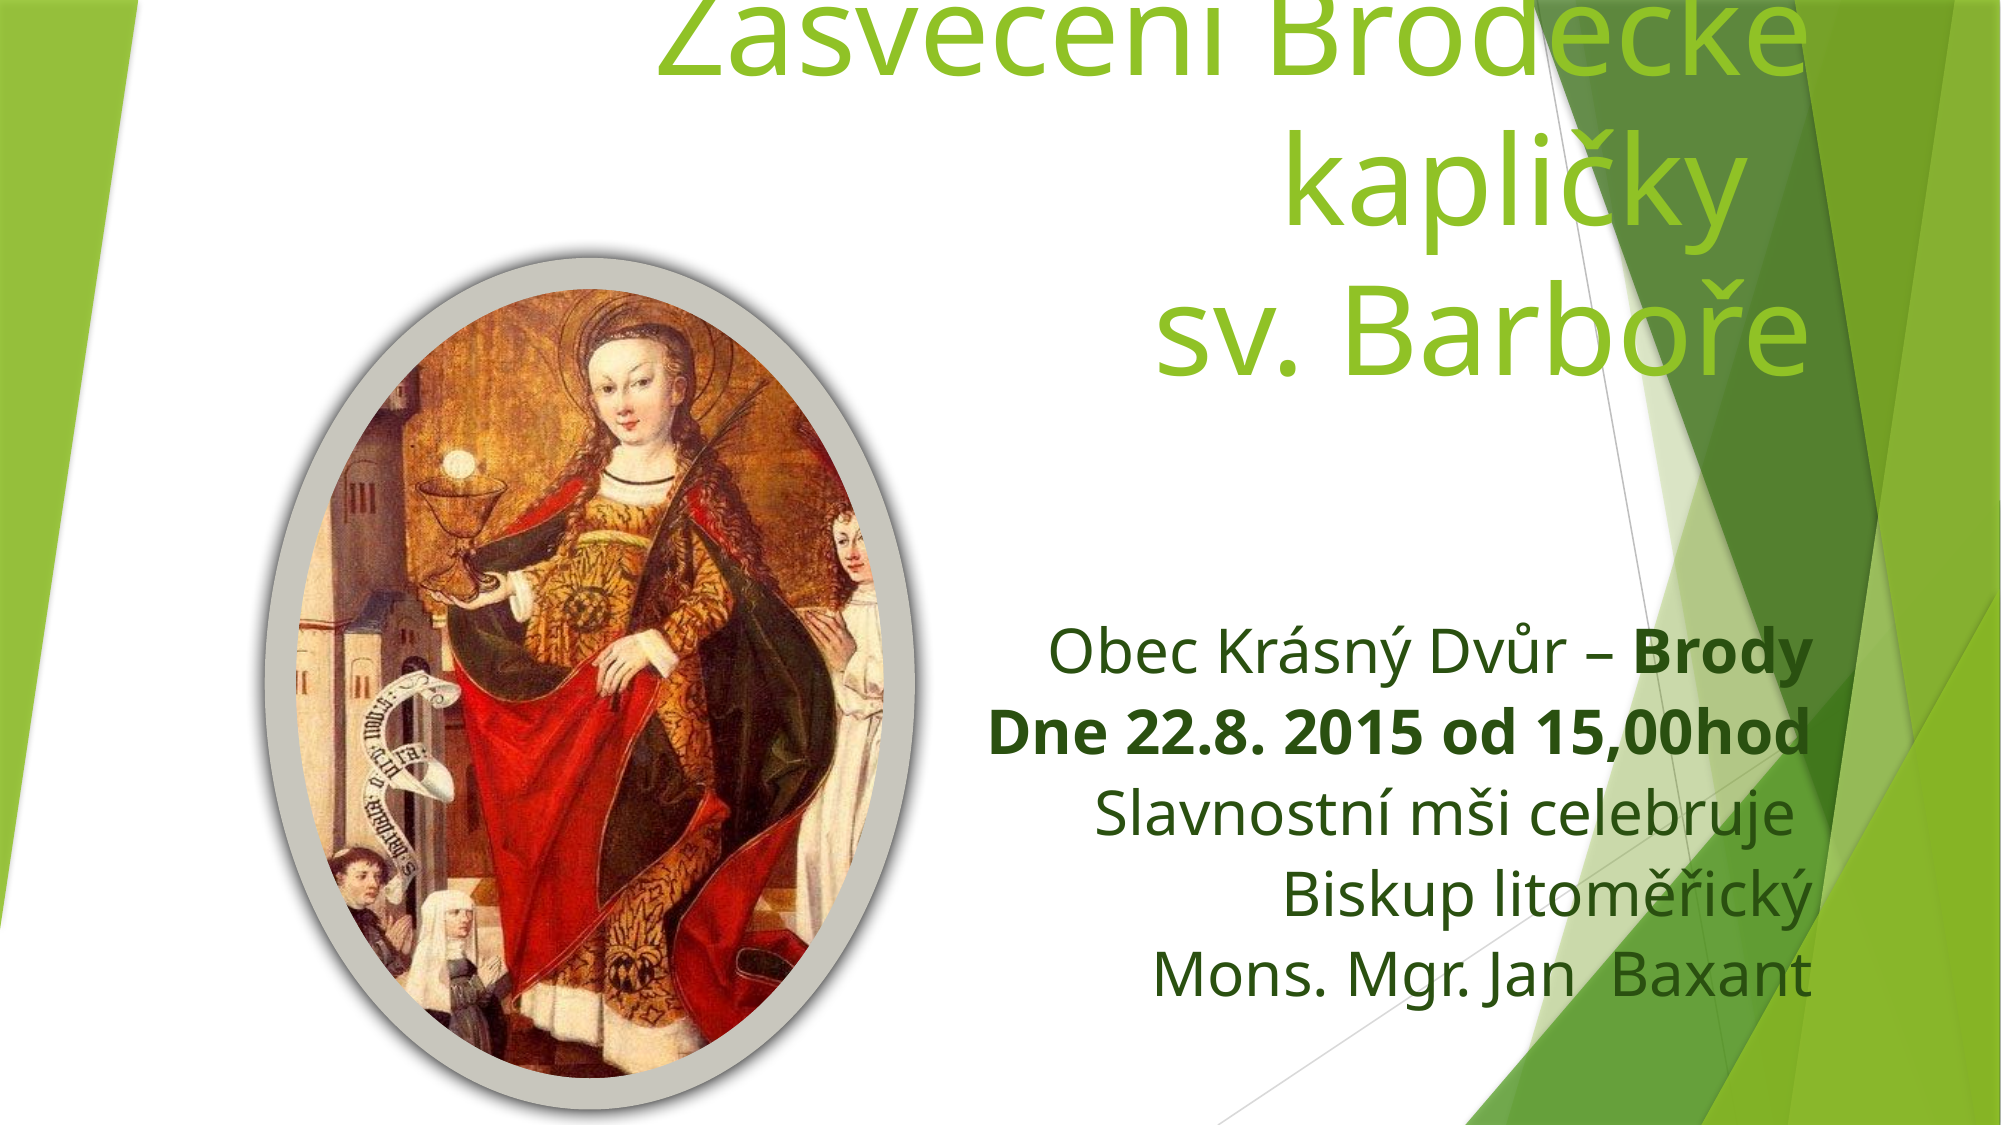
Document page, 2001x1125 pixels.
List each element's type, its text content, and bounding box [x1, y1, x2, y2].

picture [179, 290, 1001, 1078]
title Zasvěcení Brodecké kapličky sv. Barboře [198, 47, 1829, 409]
subtitle Obec Krásný Dvůr – Brody Dne 22.8. 2015 od 15,00hod Slavnostní mši celebruje Biskup litoměřický Mons. Mgr. Jan Baxant [952, 604, 1829, 1038]
